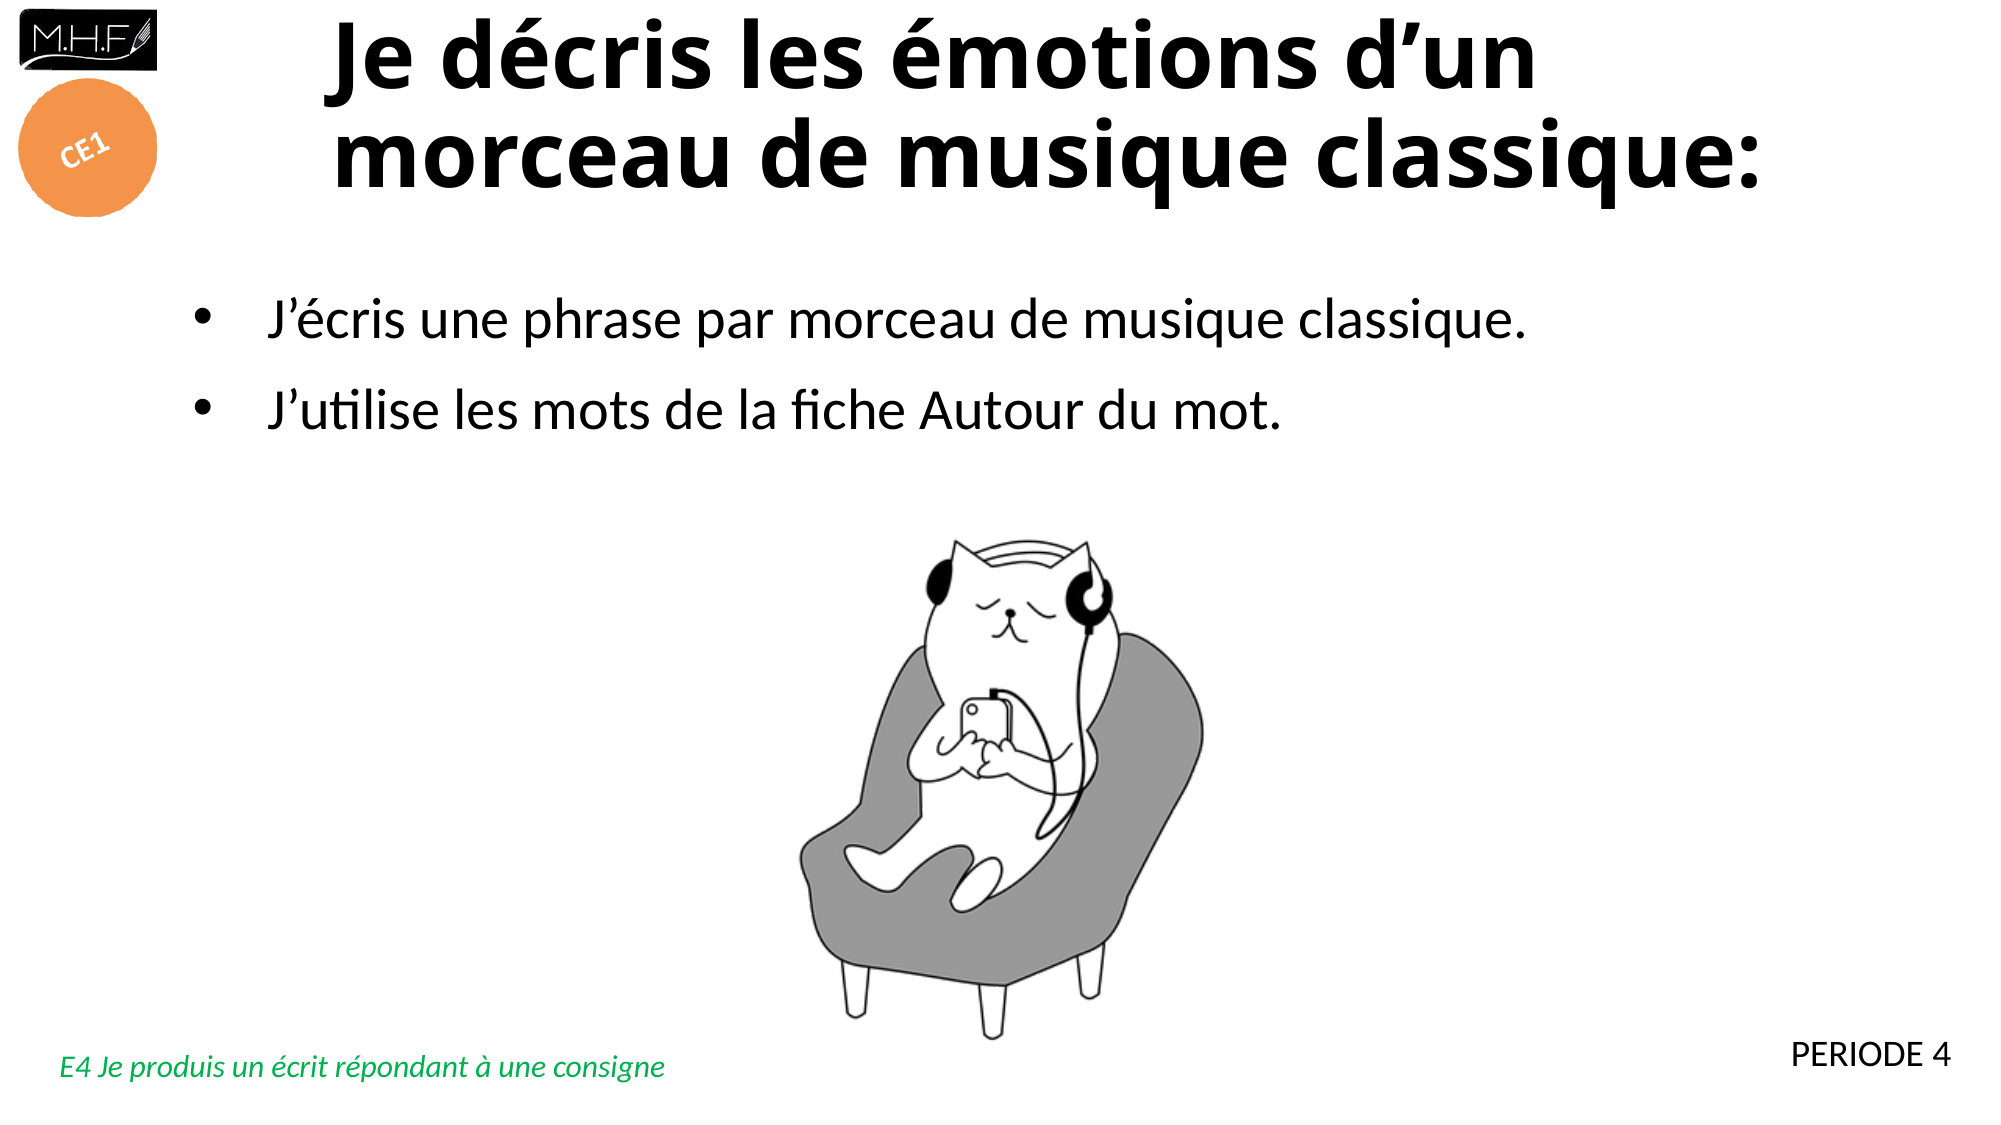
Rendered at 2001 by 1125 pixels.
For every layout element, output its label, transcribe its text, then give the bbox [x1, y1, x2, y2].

text_box E4 Je produis un écrit répondant à une consigne [44, 1038, 1346, 1092]
title Je décris les émotions d’un morceau de musique classique: [316, 0, 1863, 218]
picture [781, 516, 1218, 1048]
picture [18, 78, 157, 218]
text_box J’écris une phrase par morceau de musique classique. J’utilise les mots de la fiche Autour du mot. [177, 268, 1578, 511]
picture [16, 7, 157, 74]
text_box PERIODE 4 [1362, 1021, 1967, 1082]
